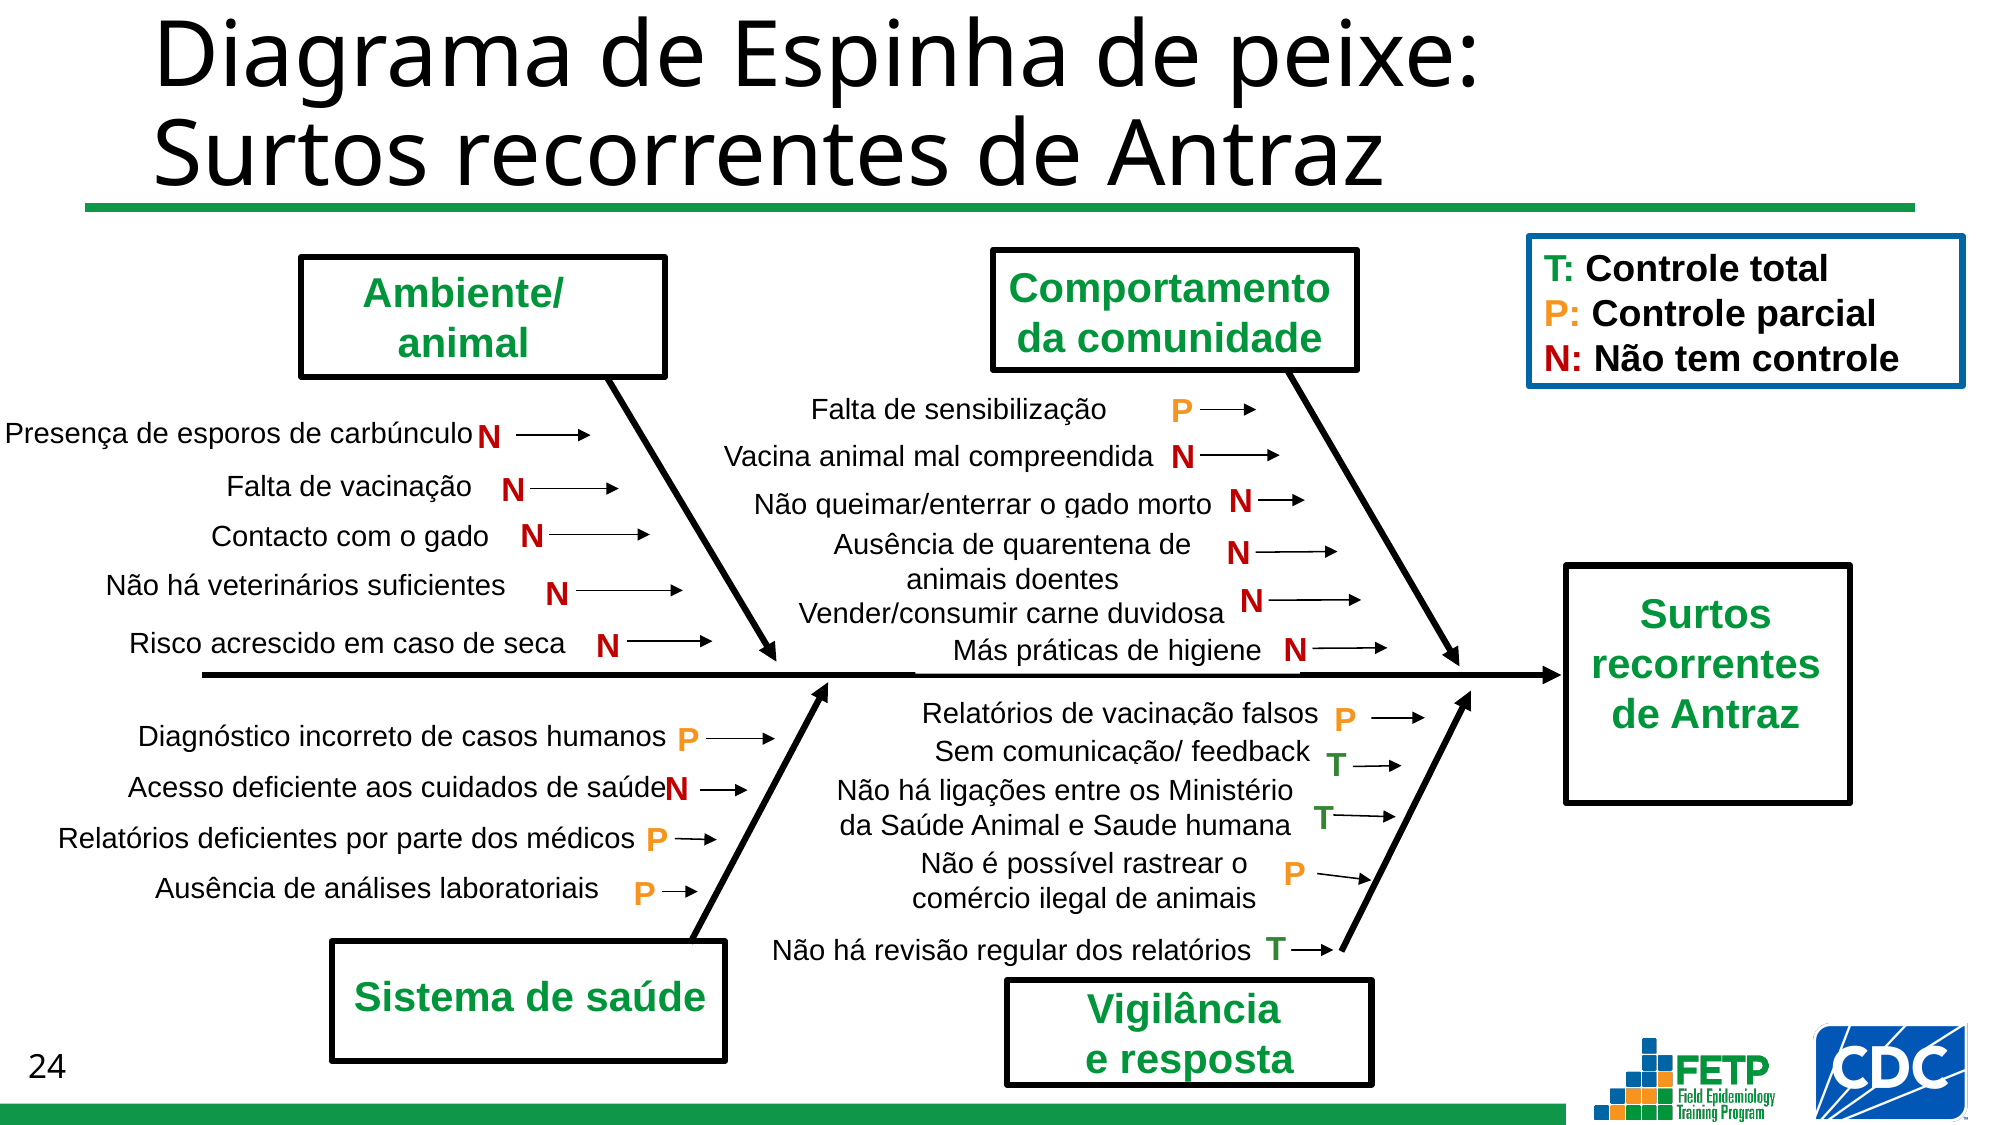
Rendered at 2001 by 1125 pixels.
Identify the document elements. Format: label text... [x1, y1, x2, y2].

title Diagrama de Espinha de peixe: Surtos recorrentes de Antraz [137, 0, 1863, 207]
picture [1594, 1092, 1775, 1122]
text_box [732, 923, 1334, 974]
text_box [202, 249, 1850, 1092]
text_box T: Controle total P: Controle parcial N: Não tem controle [1528, 236, 1963, 387]
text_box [0, 407, 713, 668]
picture [1813, 1023, 1968, 1122]
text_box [37, 710, 775, 913]
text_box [896, 724, 1402, 776]
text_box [851, 837, 1372, 924]
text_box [870, 687, 1425, 735]
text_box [690, 383, 1388, 675]
